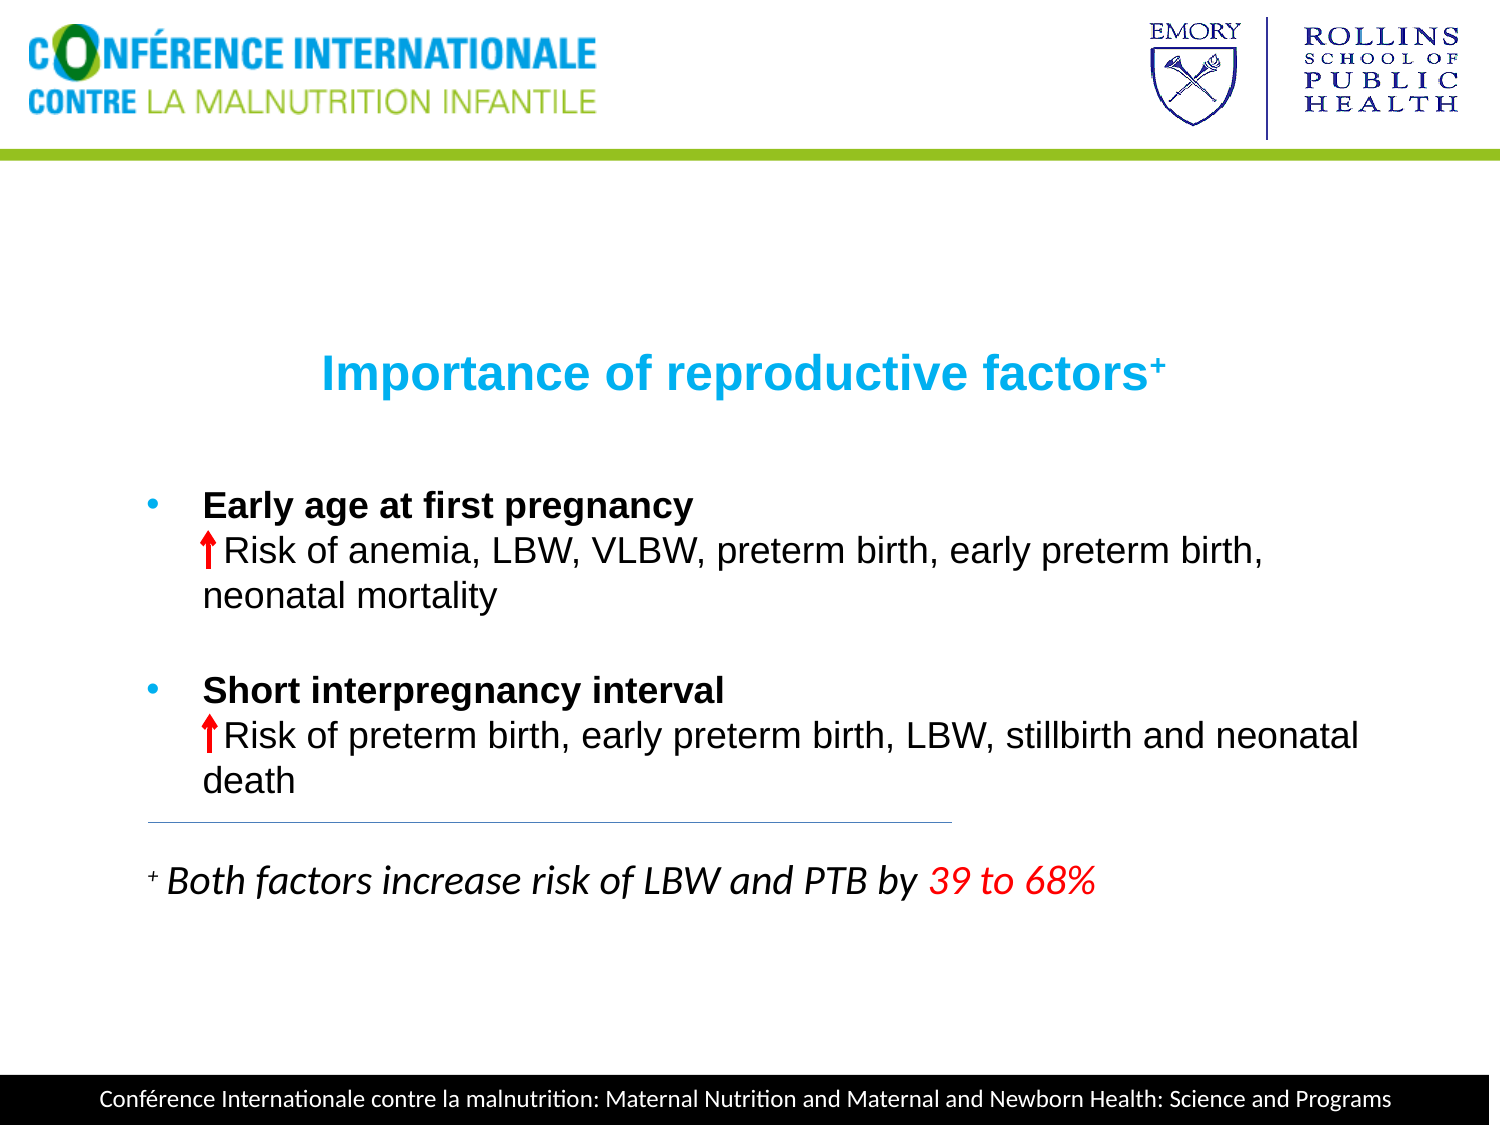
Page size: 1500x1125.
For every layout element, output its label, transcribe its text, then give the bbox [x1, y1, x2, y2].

picture [1144, 7, 1483, 147]
subtitle Early age at first pregnancy Risk of anemia, LBW, VLBW, preterm birth, early preterm birth, neonatal mortality Short interpregnancy interval Risk of preterm birth, early preterm birth, LBW, stillbirth and neonatal death [112, 473, 1388, 1073]
text_box + Both factors increase risk of LBW and PTB by 39 to 68% [132, 846, 1362, 911]
text_box Importance of reproductive factors+ [0, 333, 1494, 408]
picture [29, 24, 597, 115]
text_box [0, 1074, 1500, 1125]
text_box [0, 147, 1500, 163]
